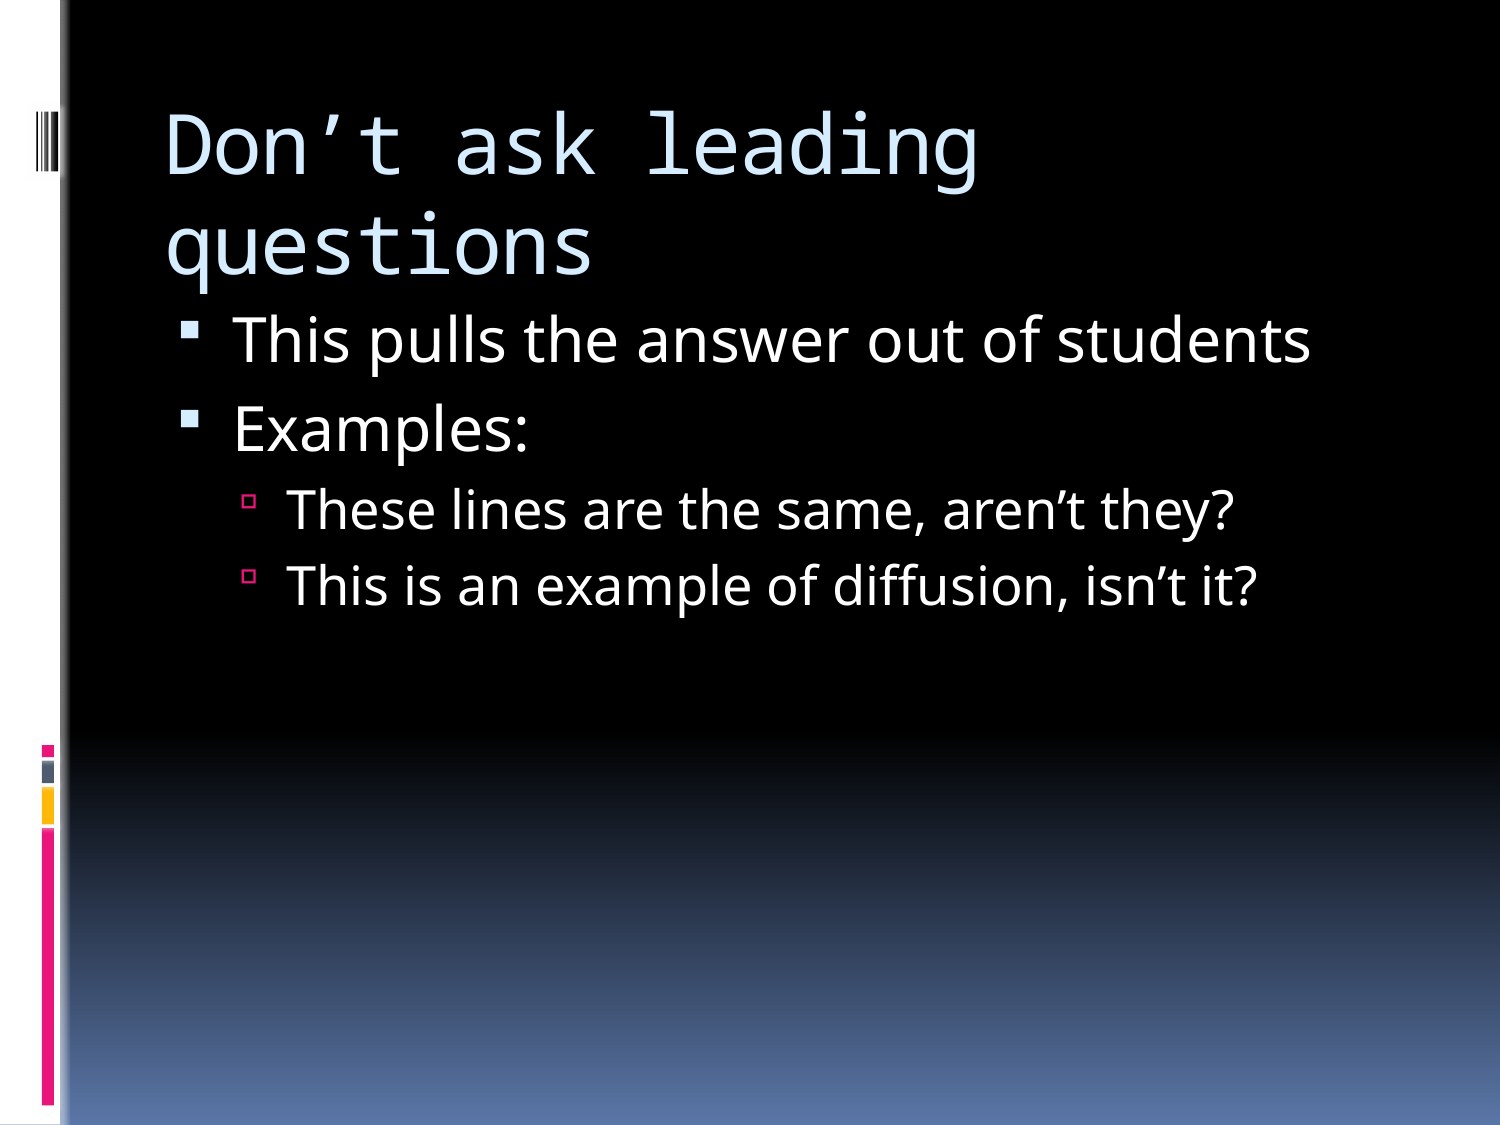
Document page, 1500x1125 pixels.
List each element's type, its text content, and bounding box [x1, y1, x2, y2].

list This pulls the answer out of students Examples: These lines are the same, aren’t they? This is an example of diffusion, isn’t it? [150, 292, 1425, 1043]
title Don’t ask leading questions [150, 83, 1425, 234]
